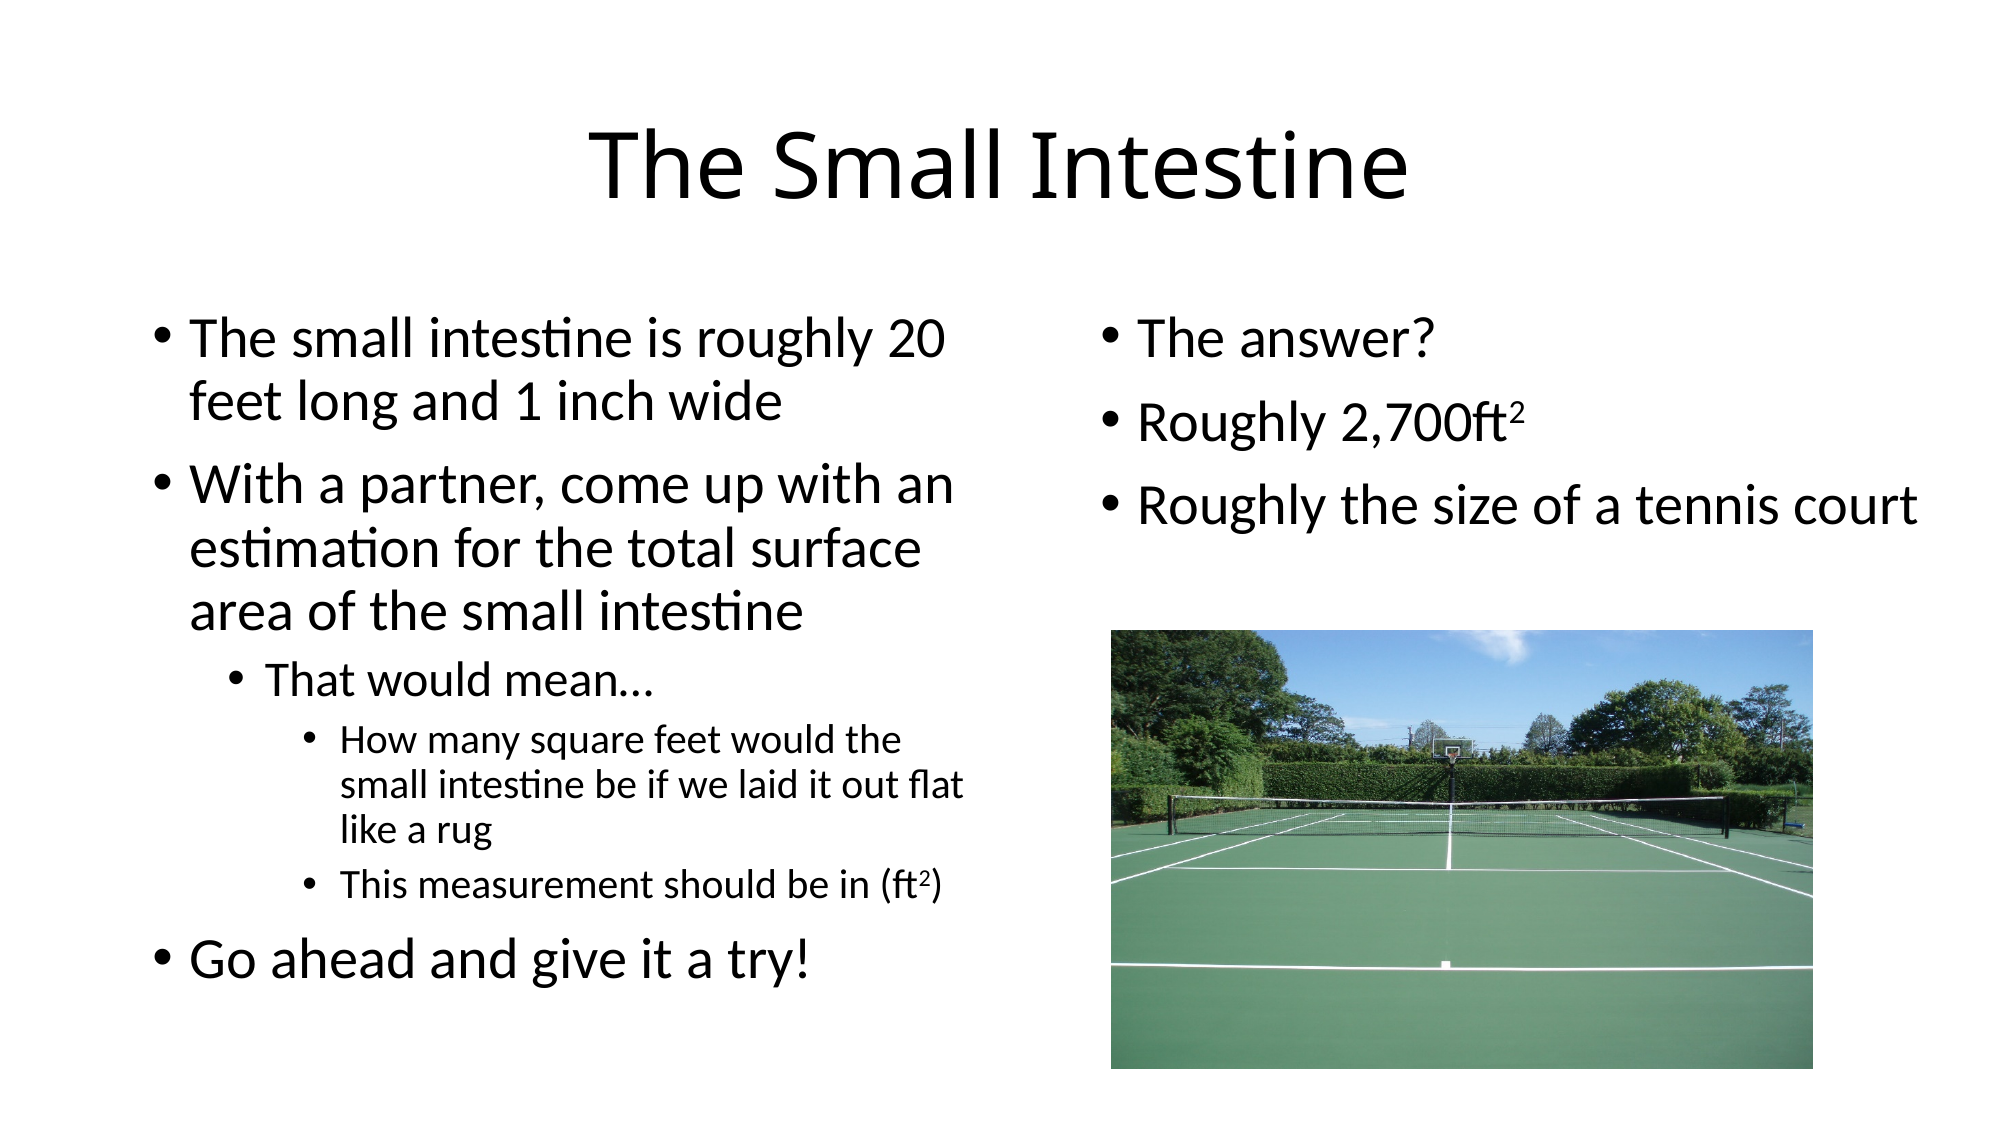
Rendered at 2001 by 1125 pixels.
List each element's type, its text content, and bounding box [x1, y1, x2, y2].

list The answer? Roughly 2,700ft2 Roughly the size of a tennis court [1085, 299, 1936, 1014]
title The Small Intestine [137, 59, 1863, 278]
list The small intestine is roughly 20 feet long and 1 inch wide With a partner, come up with an estimation for the total surface area of the small intestine That would mean… How many square feet would the small intestine be if we laid it out flat like a rug This measurement should be in (ft2) Go ahead and give it a try! [137, 299, 988, 1014]
picture [1111, 630, 1813, 1069]
